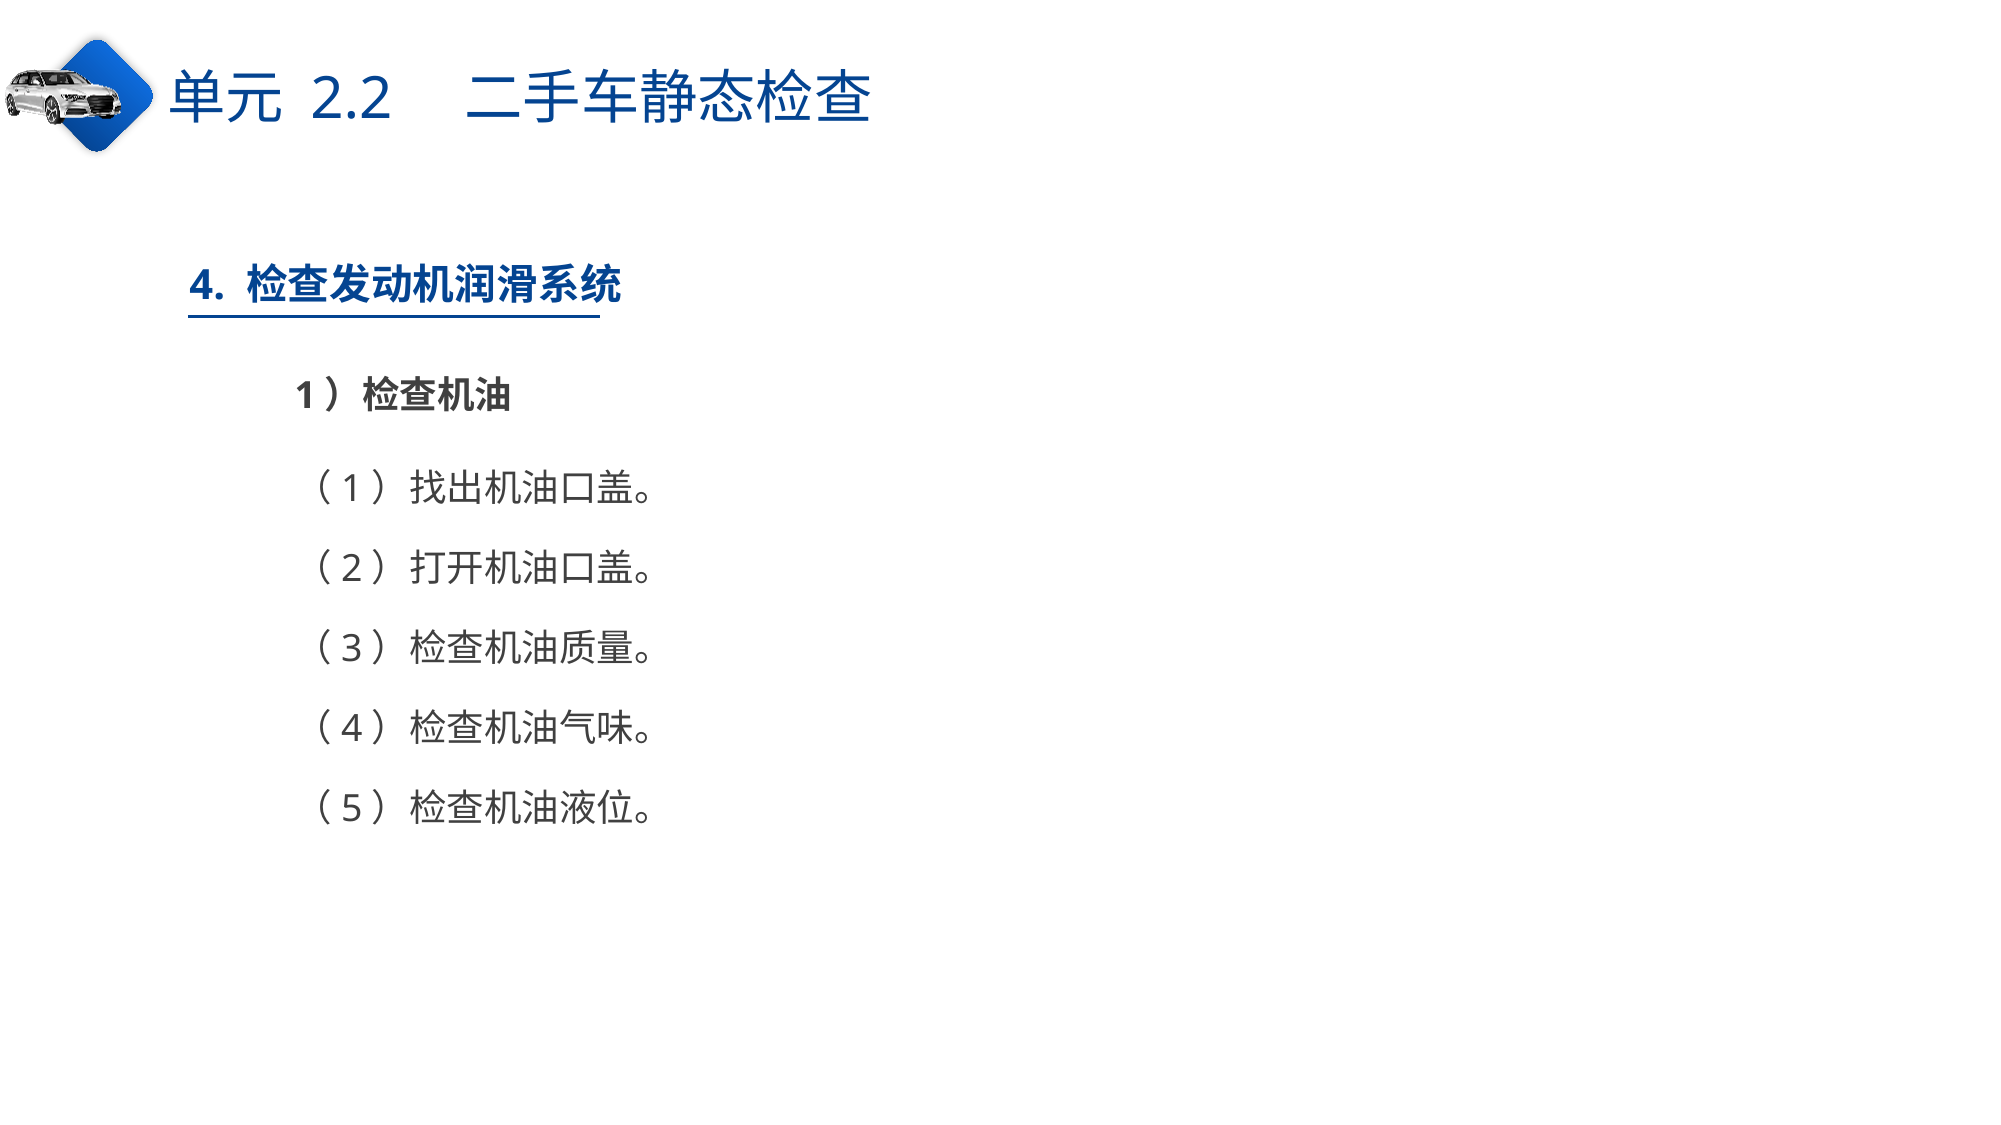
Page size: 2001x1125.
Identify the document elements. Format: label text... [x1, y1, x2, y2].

text_box （1）找出机油口盖。 （2）打开机油口盖。 （3）检查机油质量。 （4）检查机油气味。 （5）检查机油液位。 [204, 433, 1800, 837]
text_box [174, 250, 1330, 317]
picture [0, 31, 125, 157]
text_box 单元 2.2 二手车静态检查 [152, 52, 888, 138]
text_box 1）检查机油 [204, 341, 1000, 424]
